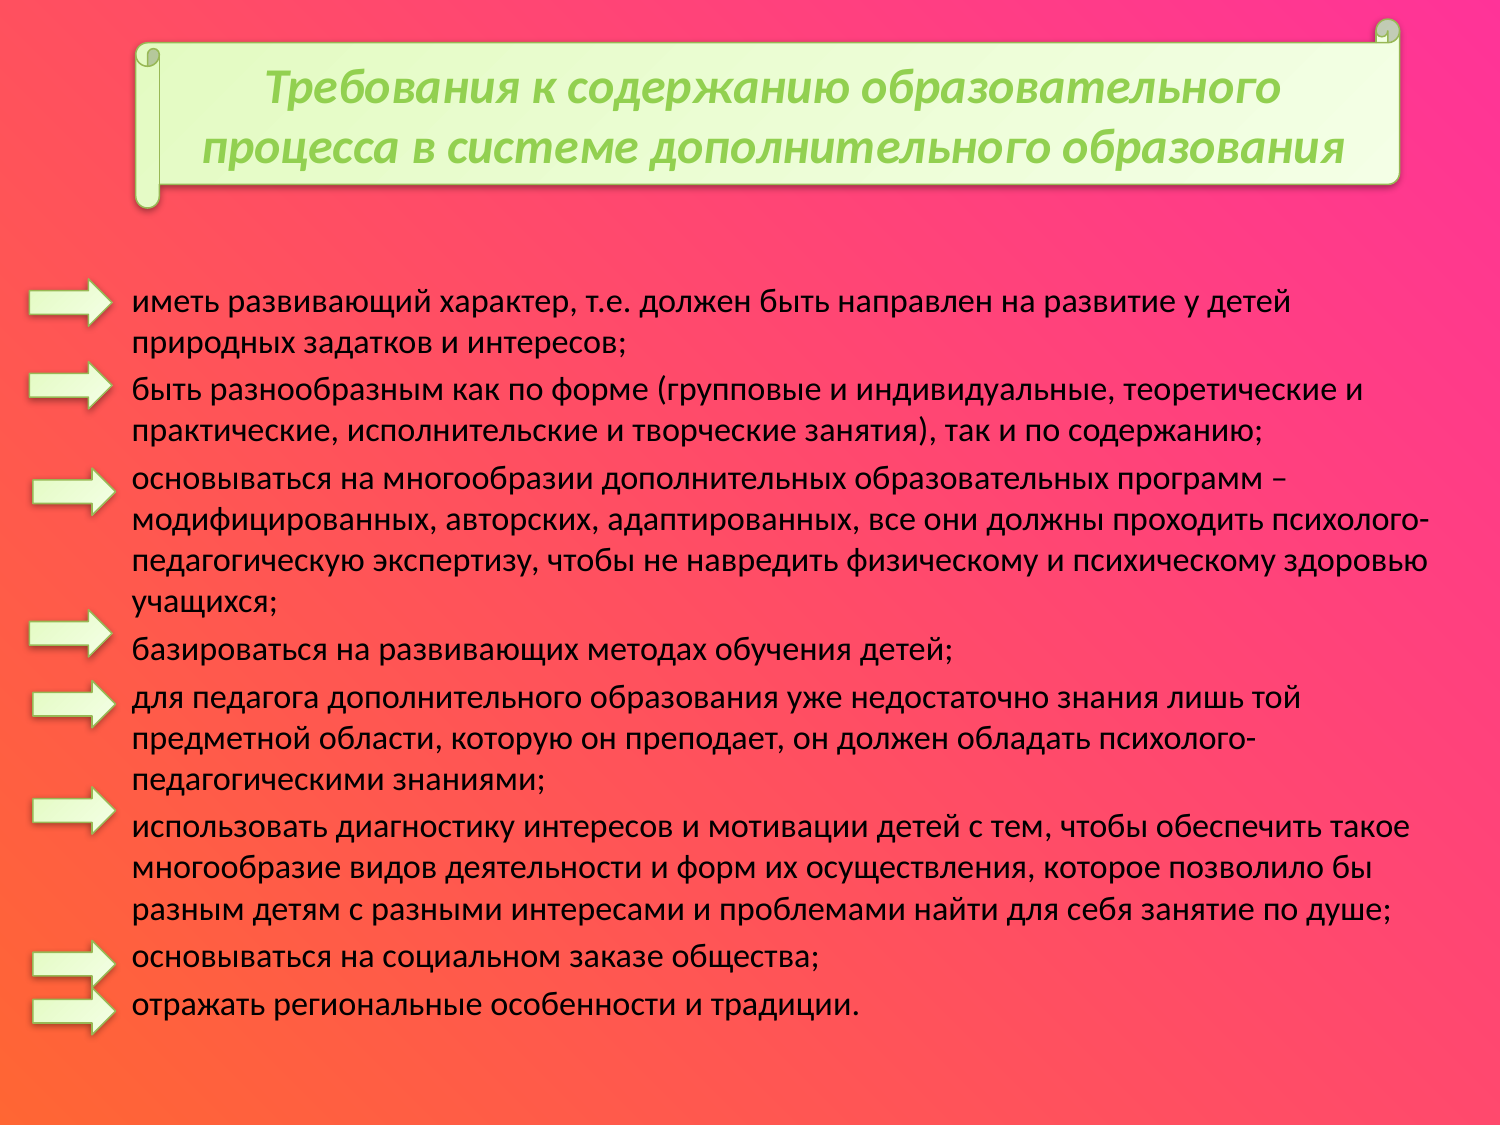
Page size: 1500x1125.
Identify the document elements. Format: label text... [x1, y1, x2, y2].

list иметь развивающий характер, т.е. должен быть направлен на развитие у детей природных задатков и интересов; быть разнообразным как по форме (групповые и индивидуальные, теоретические и практические, исполнительские и творческие занятия), так и по содержанию; основываться на многообразии дополнительных образовательных программ – модифицированных, авторских, адаптированных, все они должны проходить психолого-педагогическую экспертизу, чтобы не навредить физическому и психическому здоровью учащихся; базироваться на развивающих методах обучения детей; для педагога дополнительного образования уже недостаточно знания лишь той предметной области, которую он преподает, он должен обладать психолого-педагогическими знаниями; использовать диагностику интересов и мотивации детей с тем, чтобы обеспечить такое многообразие видов деятельности и форм их осуществления, которое позволило бы разным детям с разными интересами и проблемами найти для себя занятие по душе; основываться на социальном заказе общества; отражать региональные особенности и традиции. [116, 270, 1445, 1040]
text_box [32, 786, 117, 835]
text_box Требования к содержанию образовательного процесса в системе дополнительного образования [134, 18, 1401, 209]
text_box [32, 467, 117, 517]
text_box [28, 278, 113, 327]
text_box [28, 360, 113, 410]
text_box [32, 939, 117, 987]
text_box [32, 986, 117, 1036]
text_box [32, 679, 117, 729]
text_box [28, 608, 113, 658]
